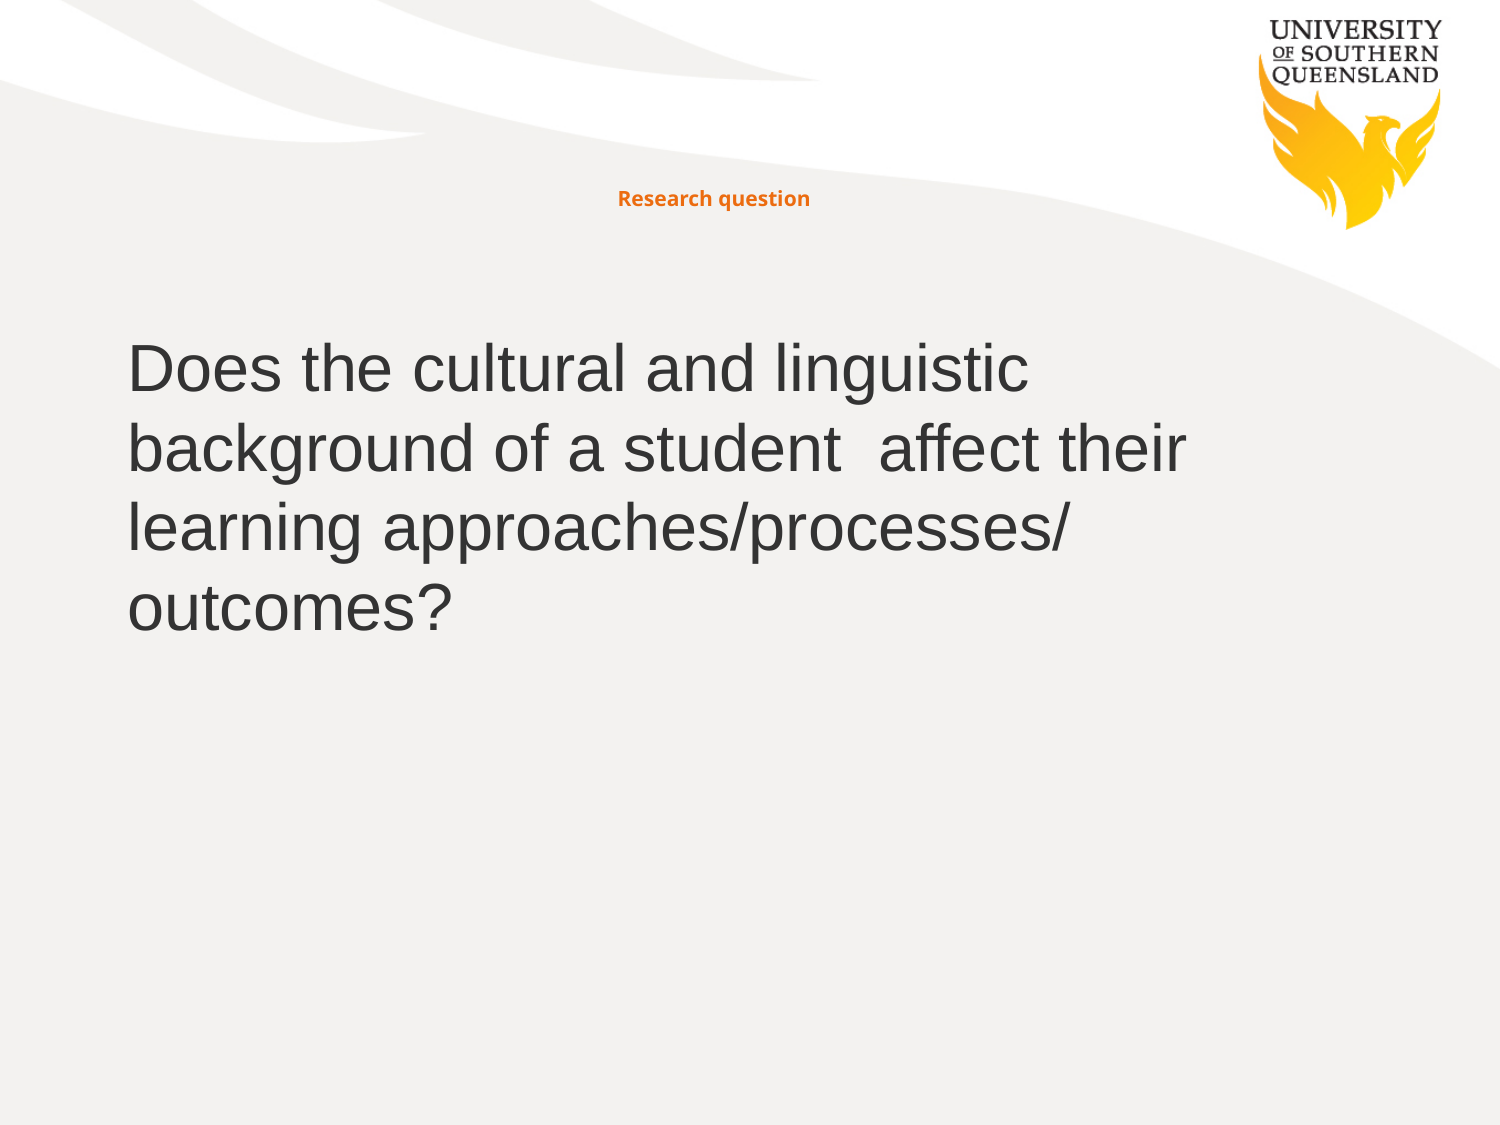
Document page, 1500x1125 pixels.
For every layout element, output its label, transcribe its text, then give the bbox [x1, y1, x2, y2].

list Does the cultural and linguistic background of a student affect their learning approaches/processes/ outcomes? [112, 243, 1388, 919]
picture [0, 0, 1500, 1125]
title Research question [41, 0, 1388, 244]
